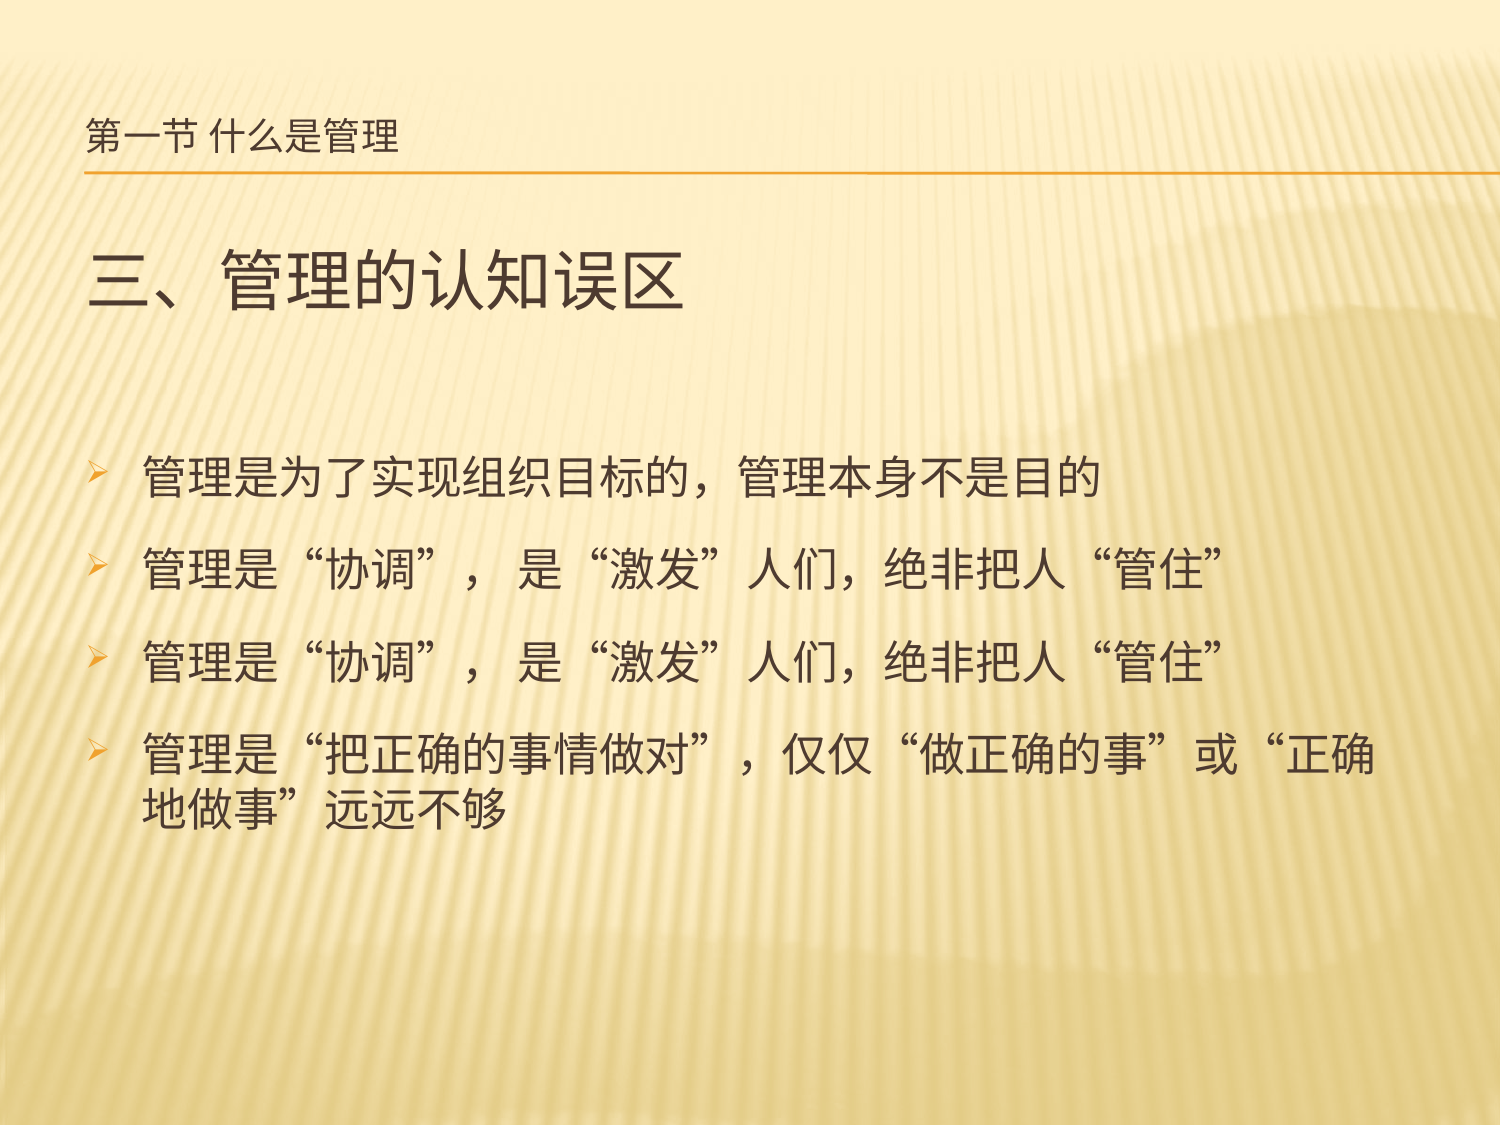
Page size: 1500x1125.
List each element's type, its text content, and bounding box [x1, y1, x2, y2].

title 第一节 什么是管理 [70, 35, 1425, 213]
list 三、管理的认知误区 管理是为了实现组织目标的，管理本身不是目的 管理是“协调”， 是“激发”人们，绝非把人“管住” 管理是“协调”， 是“激发”人们，绝非把人“管住” 管理是“把正确的事情做对”，仅仅“做正确的事”或“正确地做事”远远不够 [70, 230, 1421, 874]
